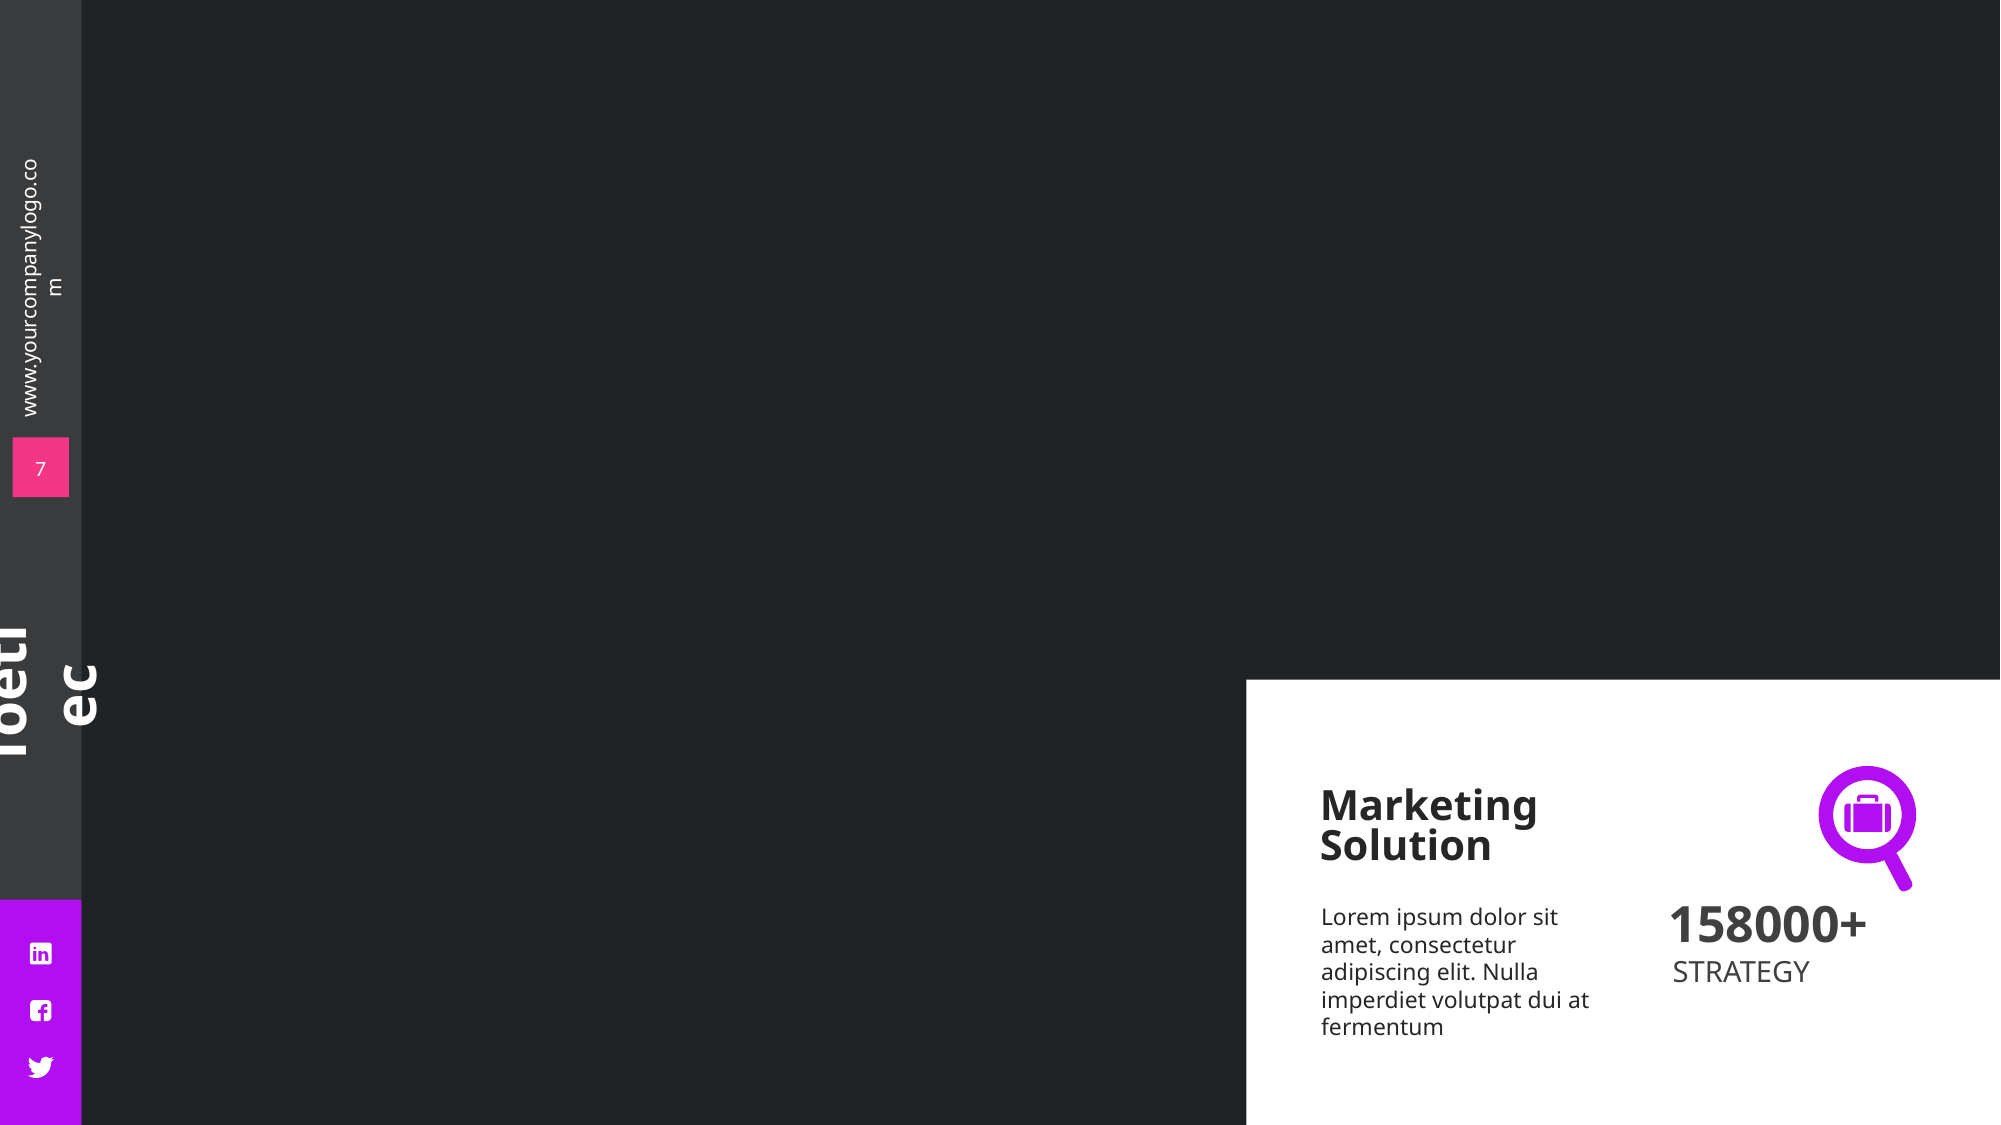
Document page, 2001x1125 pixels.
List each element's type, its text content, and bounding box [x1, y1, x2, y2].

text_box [1818, 765, 1917, 892]
picture [81, 0, 2000, 1125]
slide_number 7 [12, 437, 69, 498]
